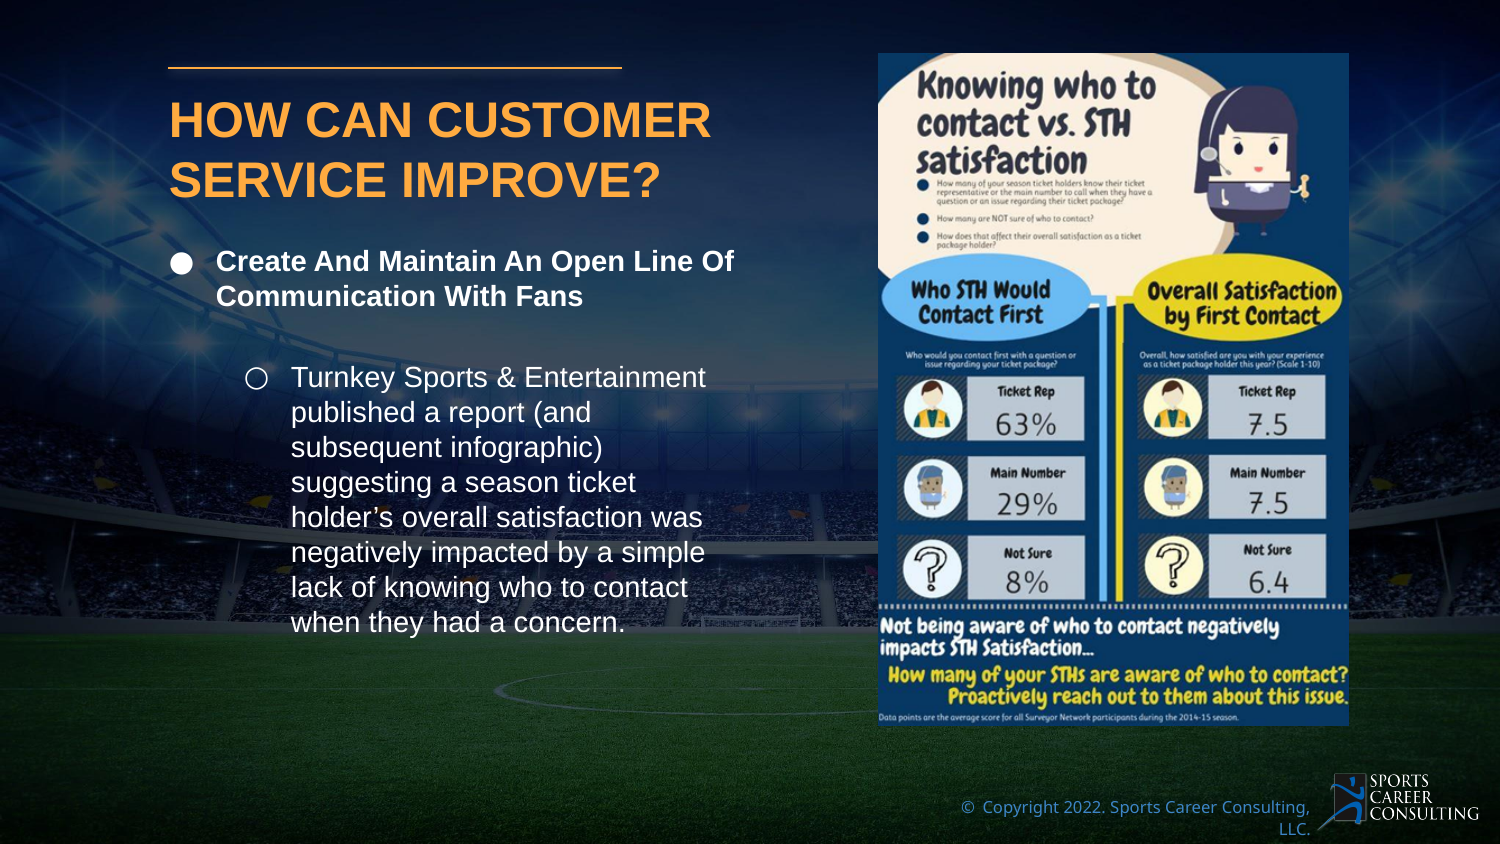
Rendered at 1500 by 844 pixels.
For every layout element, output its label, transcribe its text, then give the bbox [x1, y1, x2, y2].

text_box © Copyright 2022. Sports Career Consulting, LLC. [914, 769, 1326, 844]
title HOW CAN CUSTOMER SERVICE IMPROVE? [153, 72, 873, 228]
picture [0, 0, 1500, 844]
list Create And Maintain An Open Line Of Communication With Fans Turnkey Sports & Entertainment published a report (and subsequent infographic) suggesting a season ticket holder’s overall satisfaction was negatively impacted by a simple lack of knowing who to contact when they had a concern. [153, 227, 750, 727]
